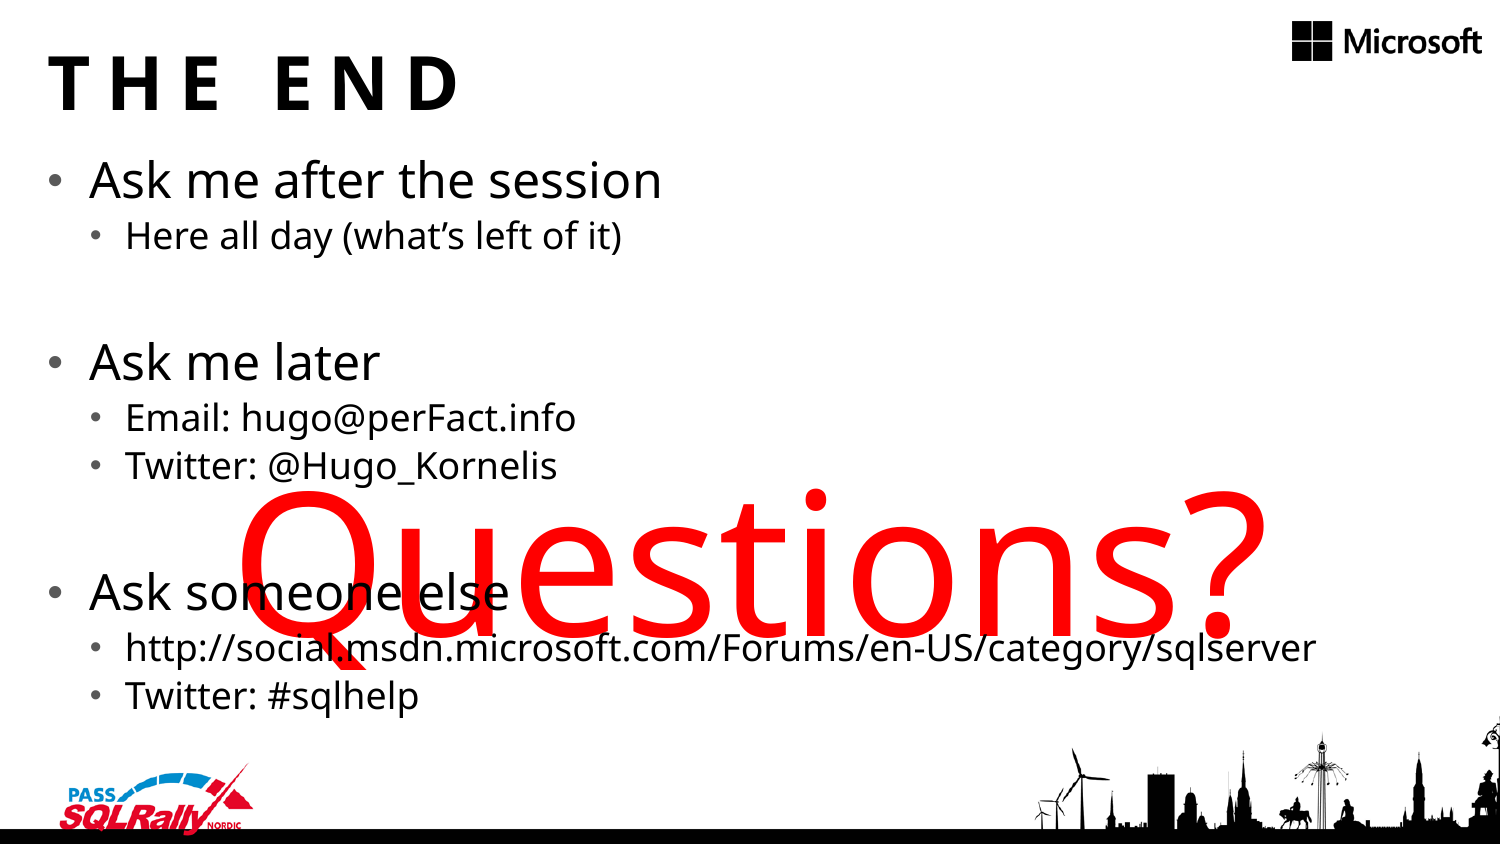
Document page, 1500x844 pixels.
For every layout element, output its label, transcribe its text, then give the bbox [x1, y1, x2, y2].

list Ask me after the session Here all day (what’s left of it) Ask me later Email: hugo@perFact.info Twitter: @Hugo_Kornelis Ask someone else http://social.msdn.microsoft.com/Forums/en-US/category/sqlserver Twitter: #sqlhelp [47, 155, 1461, 694]
text_box Questions? [112, 694, 1388, 719]
title T H E E N D [47, 45, 1461, 129]
picture [0, 0, 1500, 844]
